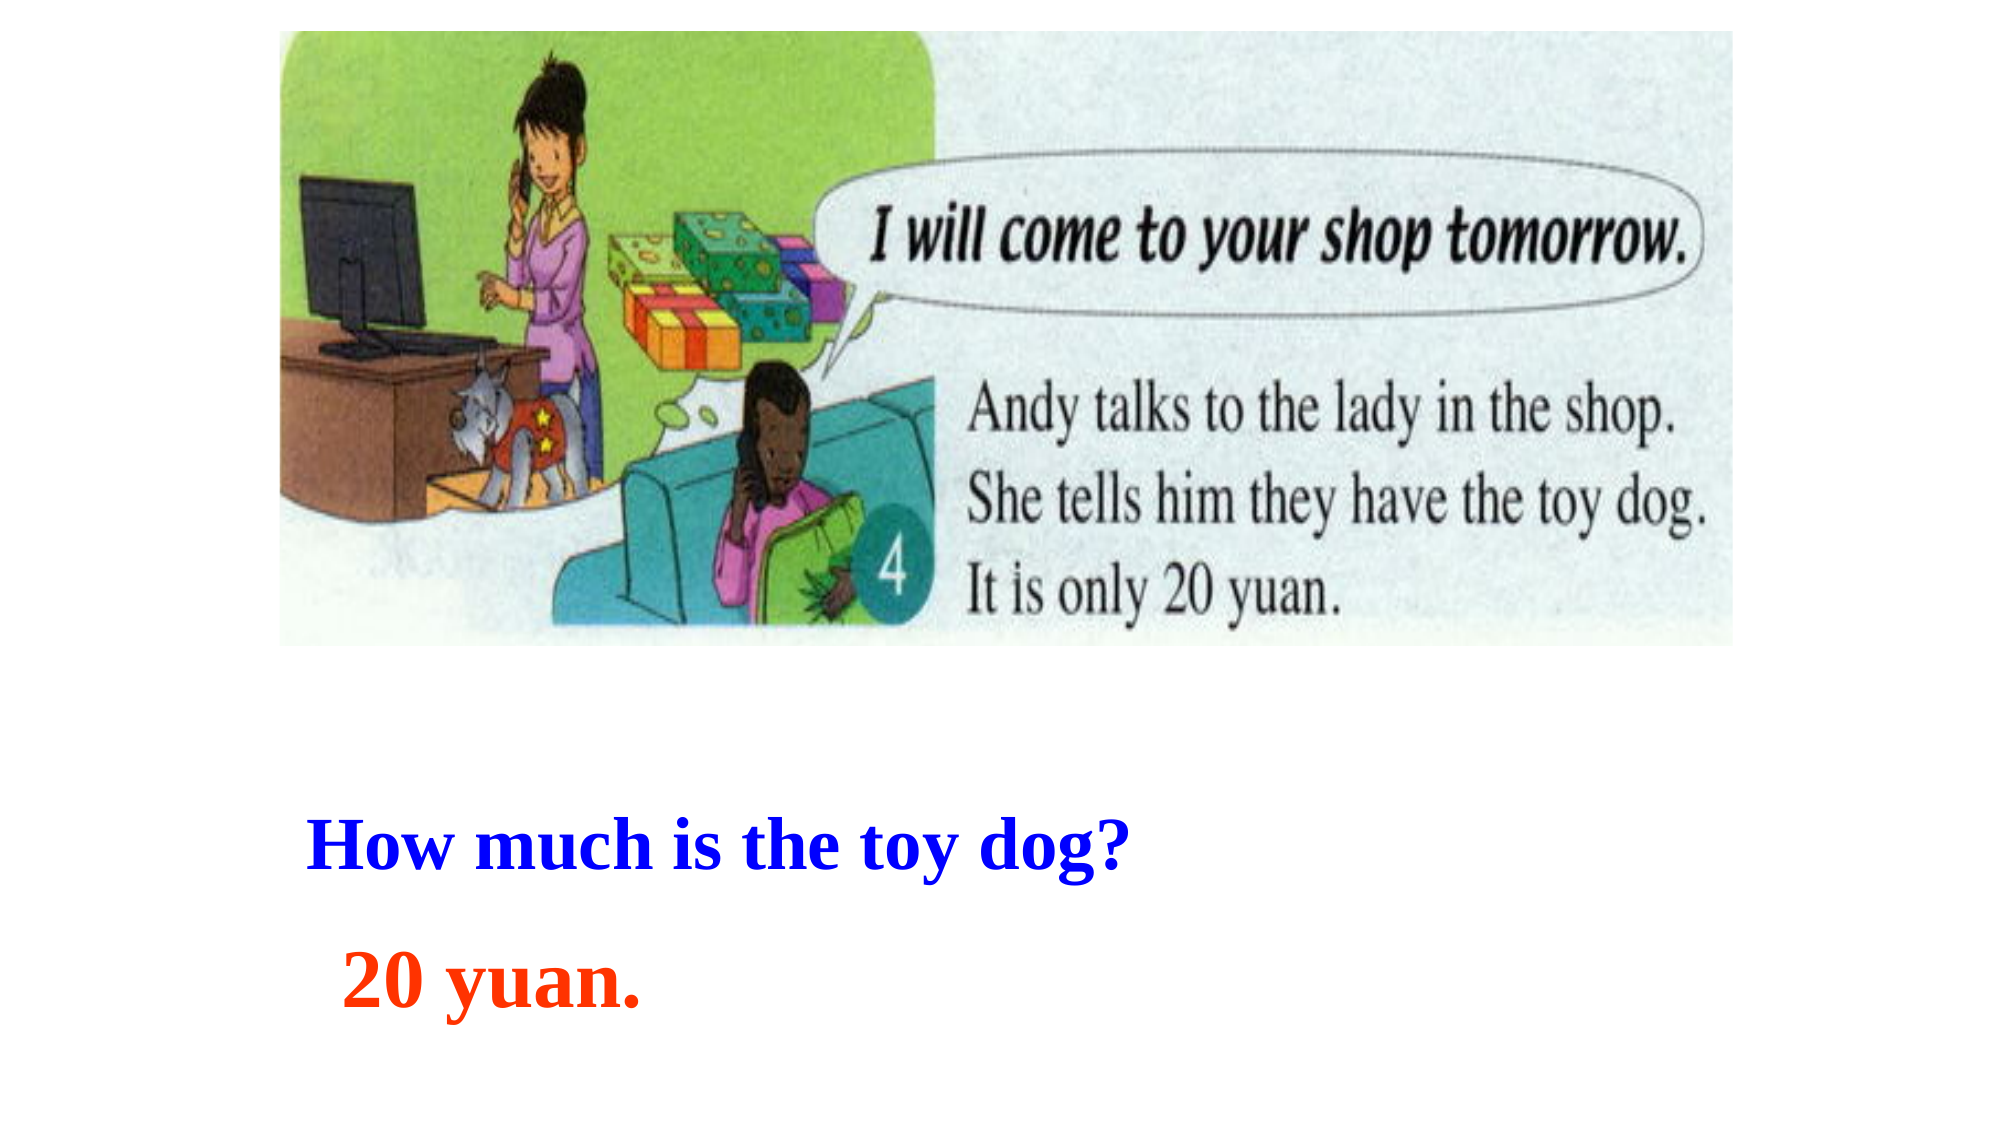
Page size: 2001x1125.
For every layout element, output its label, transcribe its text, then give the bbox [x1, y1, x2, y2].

text_box How much is the toy dog? [291, 786, 1674, 937]
text_box 20 yuan. [326, 916, 1319, 1077]
picture [279, 30, 1733, 646]
